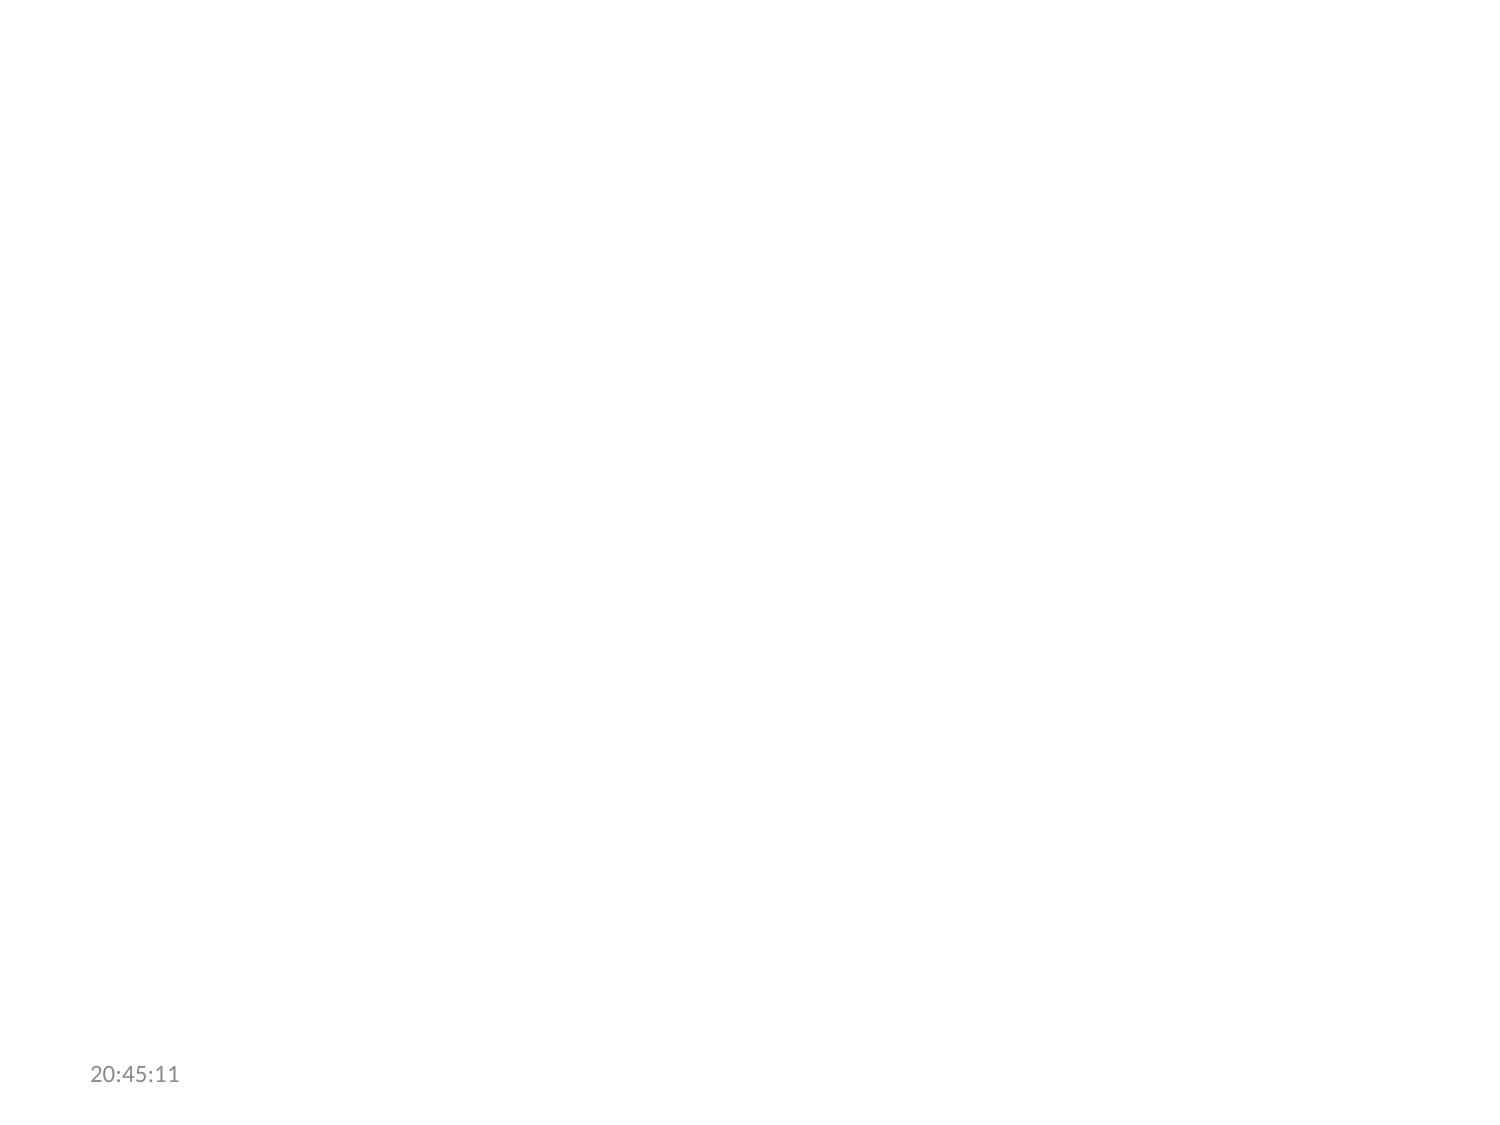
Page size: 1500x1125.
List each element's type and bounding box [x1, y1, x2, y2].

slide_number [75, 1042, 425, 1103]
